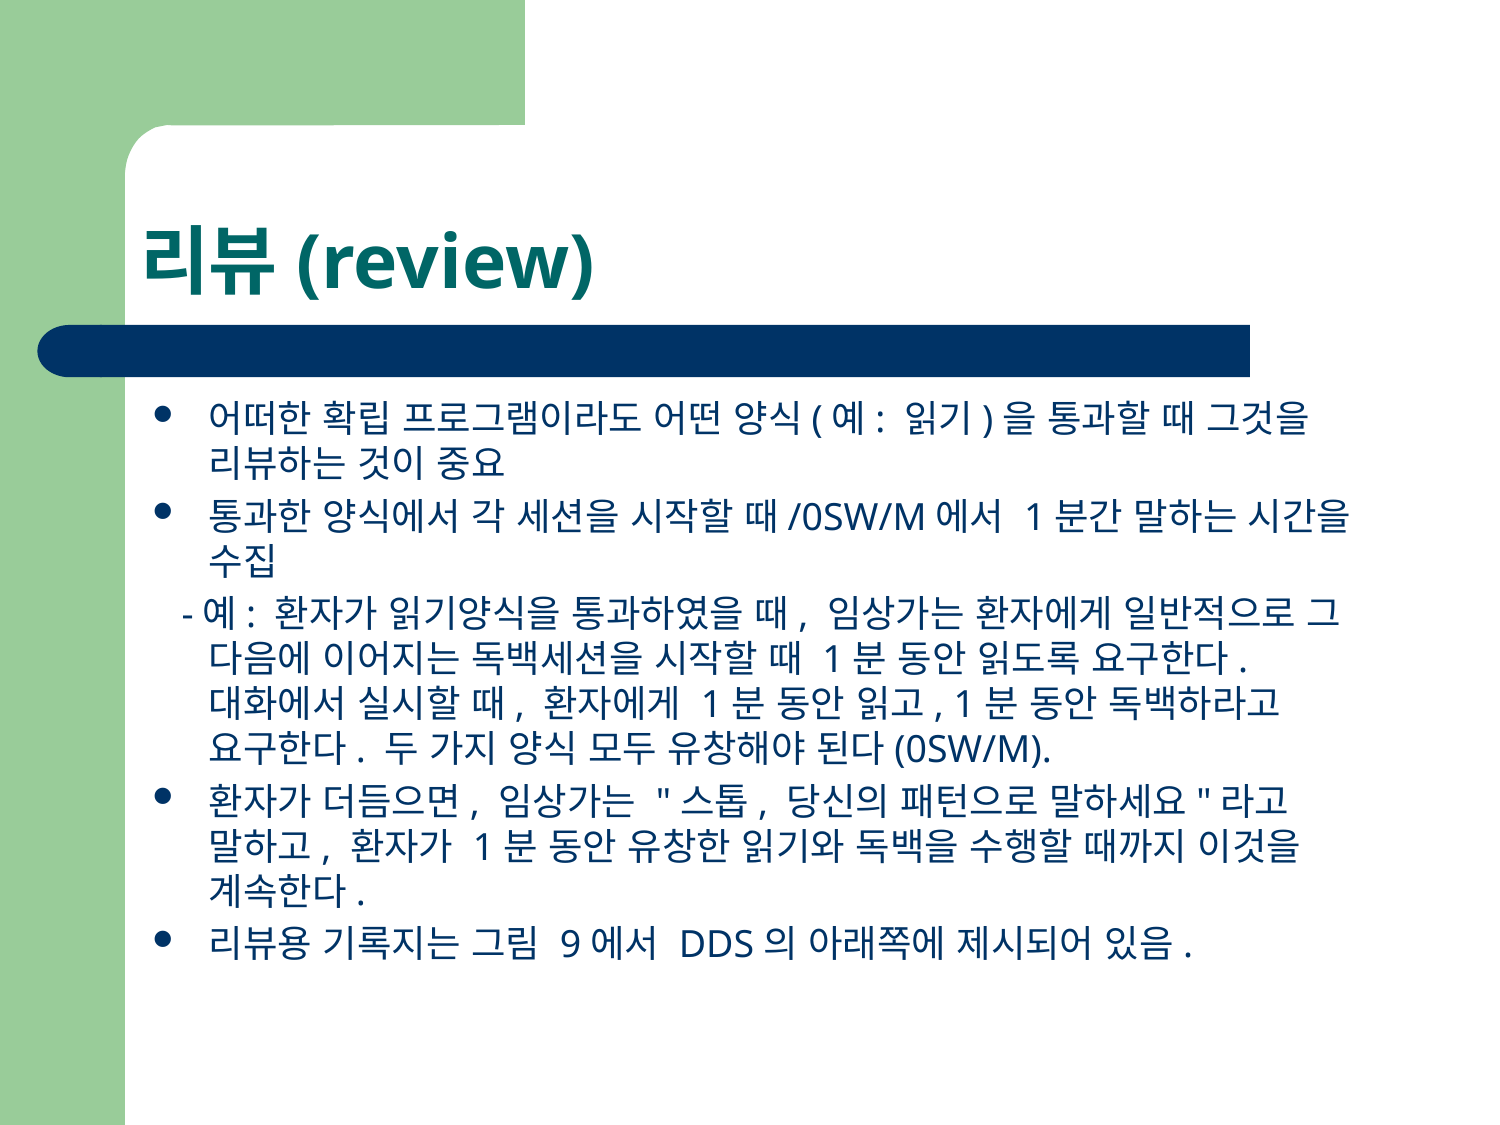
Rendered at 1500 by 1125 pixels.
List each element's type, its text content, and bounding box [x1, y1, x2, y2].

list 어떠한 확립 프로그램이라도 어떤 양식(예: 읽기)을 통과할 때 그것을 리뷰하는 것이 중요 통과한 양식에서 각 세션을 시작할 때/0SW/M에서 1분간 말하는 시간을 수집 -예: 환자가 읽기양식을 통과하였을 때, 임상가는 환자에게 일반적으로 그 다음에 이어지는 독백세션을 시작할 때 1분 동안 읽도록 요구한다. 대화에서 실시할 때, 환자에게 1분 동안 읽고, 1분 동안 독백하라고 요구한다. 두 가지 양식 모두 유창해야 된다(0SW/M). 환자가 더듬으면, 임상가는 "스톱, 당신의 패턴으로 말하세요"라고 말하고, 환자가 1분 동안 유창한 읽기와 독백을 수행할 때까지 이것을 계속한다. 리뷰용 기록지는 그림 9에서 DDS의 아래쪽에 제시되어 있음. [137, 387, 1400, 999]
title 리뷰(review) [124, 124, 1426, 313]
